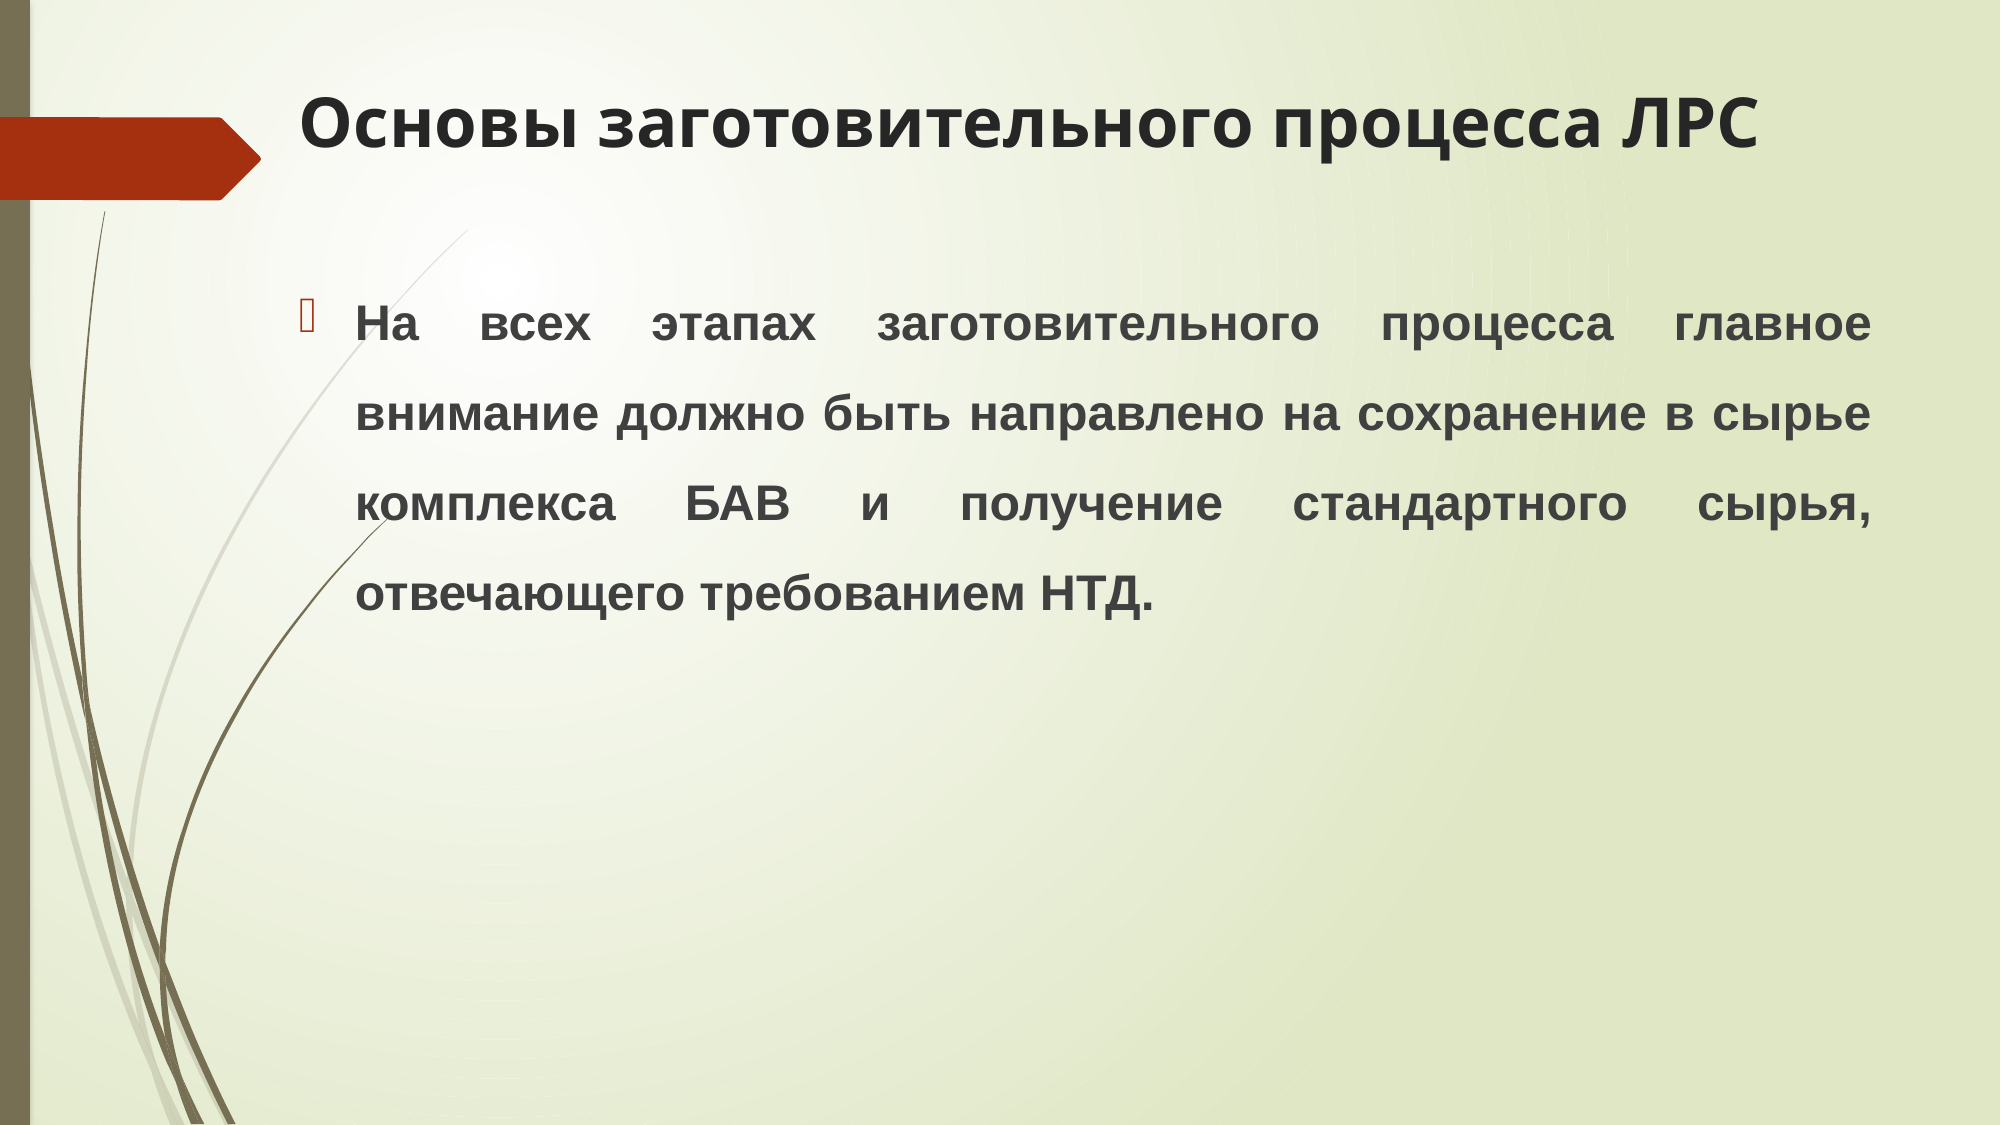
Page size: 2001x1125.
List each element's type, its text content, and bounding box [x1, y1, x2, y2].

title Основы заготовительного процесса ЛРС [283, 70, 1888, 240]
list На всех этапах заготовительного процесса главное внимание должно быть направлено на сохранение в сырье комплекса БАВ и получение стандартного сырья, отвечающего требованием НТД. [283, 252, 1888, 873]
